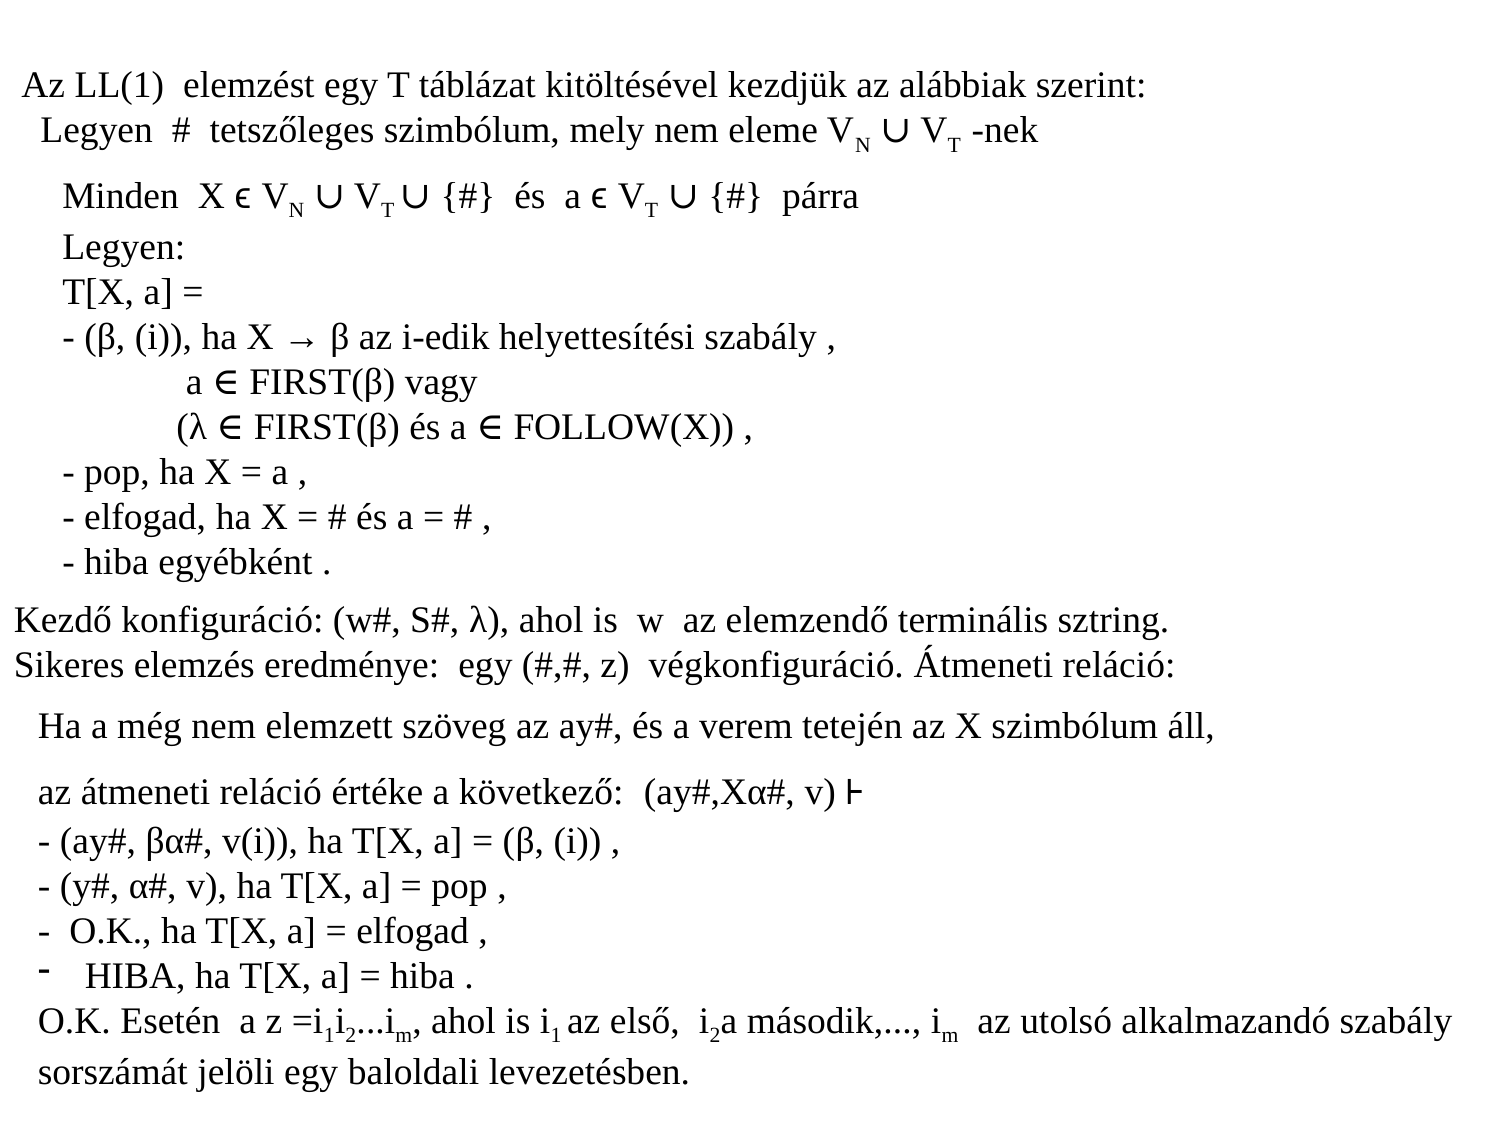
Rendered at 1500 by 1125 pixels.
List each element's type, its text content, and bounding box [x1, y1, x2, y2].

text_box Ha a még nem elemzett szöveg az ay#, és a verem tetején az X szimbólum áll, az átmeneti reláció értéke a következő: (ay#,Xα#, v) ˫ - (ay#, βα#, v(i)), ha T[X, a] = (β, (i)) , - (y#, α#, v), ha T[X, a] = pop , - O.K., ha T[X, a] = elfogad , HIBA, ha T[X, a] = hiba . O.K. Esetén a z =i1i2...im, ahol is i1 az első, i2a második,..., im az utolsó alkalmazandó szabály sorszámát jelöli egy baloldali levezetésben. [23, 693, 1497, 1100]
text_box Kezdő konfiguráció: (w#, S#, λ), ahol is w az elemzendő terminális sztring. Sikeres elemzés eredménye: egy (#,#, z) végkonfiguráció. Átmeneti reláció: [0, 587, 1195, 693]
text_box Minden X ϵ VN ∪ VT ∪ {#} és a ϵ VT ∪ {#} párra Legyen: T[X, a] = - (β, (i)), ha X → β az i-edik helyettesítési szabály , a ∈ FIRST(β) vagy (λ ∈ FIRST(β) és a ∈ FOLLOW(X)) , - pop, ha X = a , - elfogad, ha X = # és a = # , - hiba egyébként . [47, 163, 875, 587]
text_box Az LL(1) elemzést egy T táblázat kitöltésével kezdjük az alábbiak szerint: Legyen # tetszőleges szimbólum, mely nem eleme VN ∪ VT -nek [6, 52, 1173, 164]
